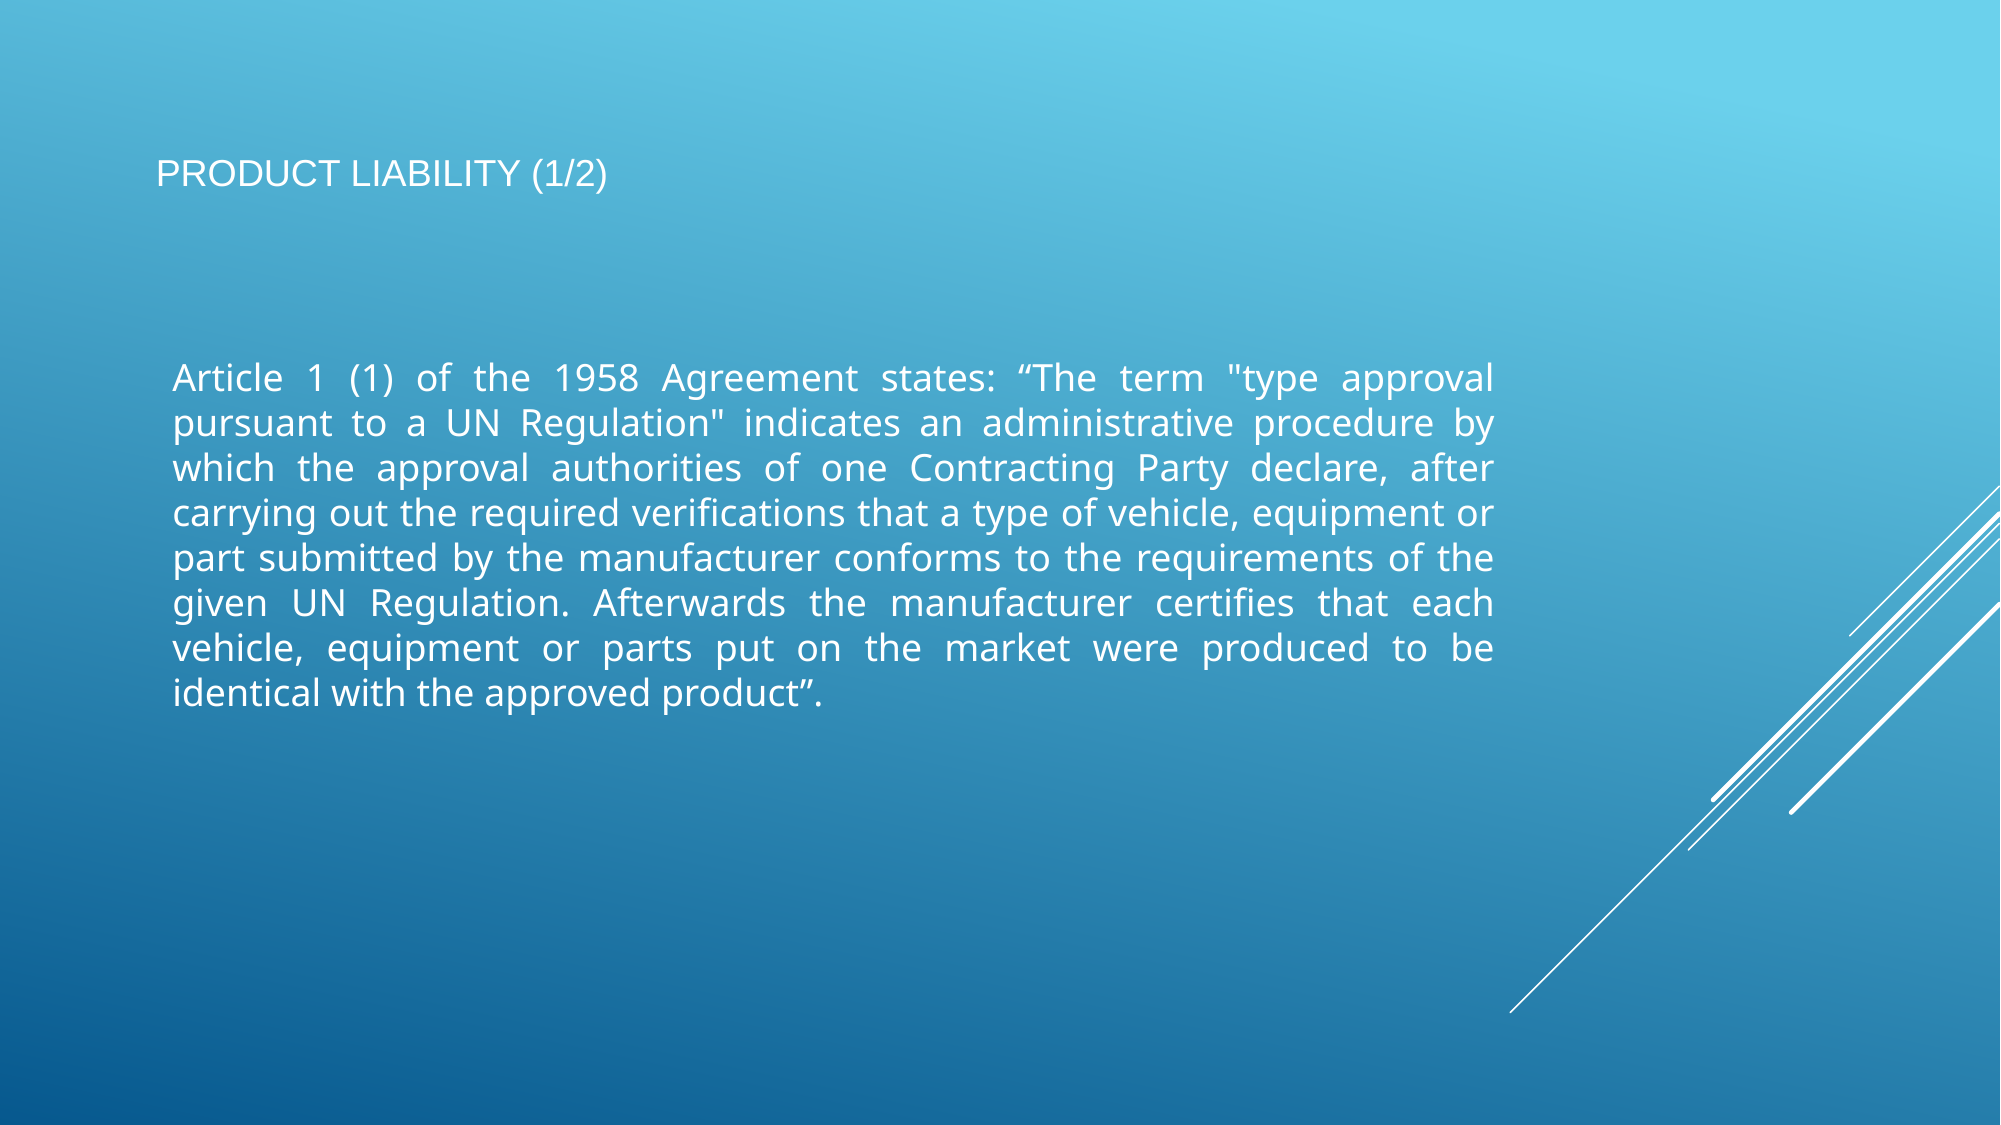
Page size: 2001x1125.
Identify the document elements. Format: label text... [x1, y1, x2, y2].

text_box PRODUCT LIABILITY (1/2) [141, 141, 1143, 202]
text_box Article 1 (1) of the 1958 Agreement states: “The term "type approval pursuant to a UN Regulation" indicates an administrative procedure by which the approval authorities of one Contracting Party declare, after carrying out the required verifications that a type of vehicle, equipment or part submitted by the manufacturer conforms to the requirements of the given UN Regulation. Afterwards the manufacturer certifies that each vehicle, equipment or parts put on the market were produced to be identical with the approved product”. [157, 257, 1511, 722]
